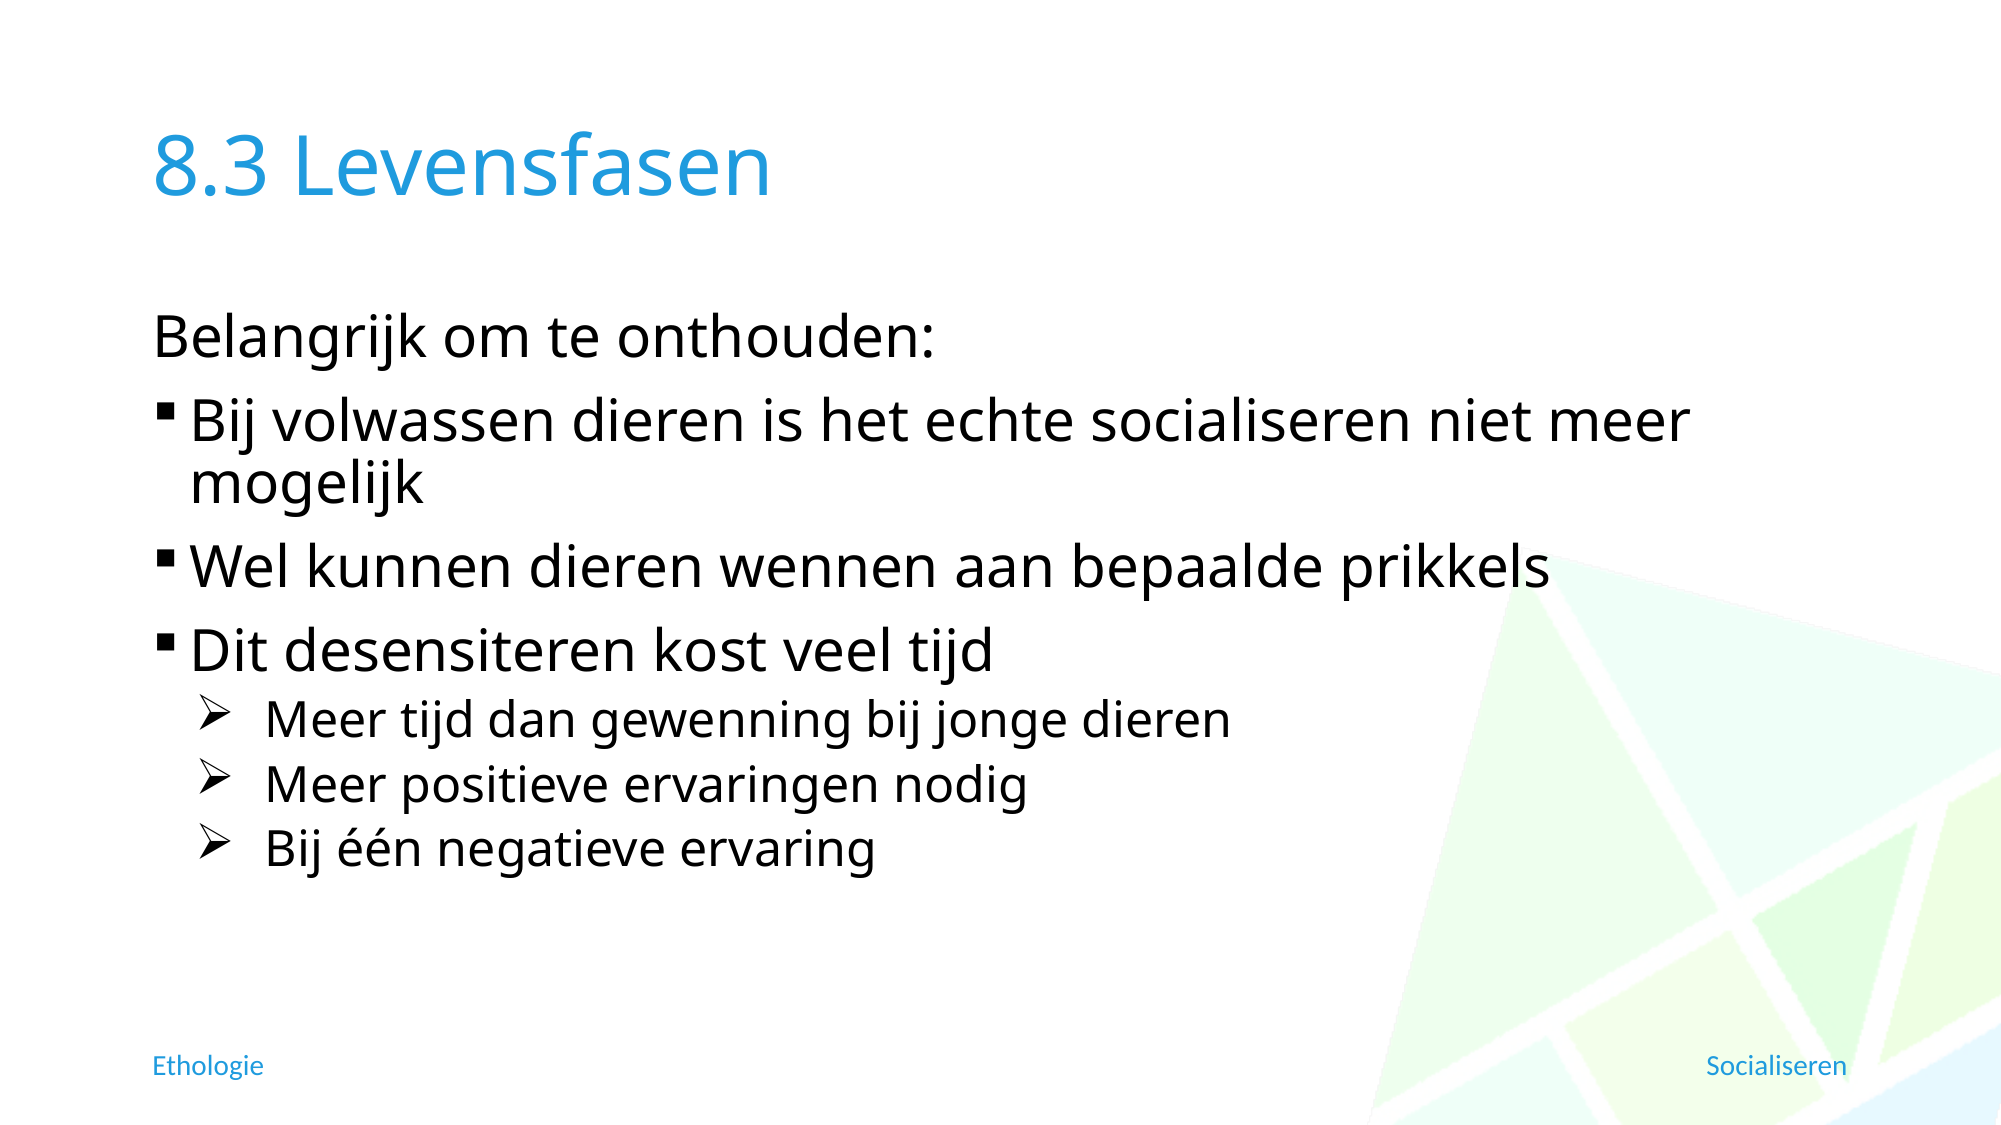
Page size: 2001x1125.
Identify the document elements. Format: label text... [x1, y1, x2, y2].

list Belangrijk om te onthouden: Bij volwassen dieren is het echte socialiseren niet meer mogelijk Wel kunnen dieren wennen aan bepaalde prikkels Dit desensiteren kost veel tijd Meer tijd dan gewenning bij jonge dieren Meer positieve ervaringen nodig Bij één negatieve ervaring [137, 299, 1863, 1014]
list Ethologie [137, 1042, 588, 1103]
title 8.3 Levensfasen [137, 59, 1863, 278]
list Socialiseren [1412, 1042, 1863, 1103]
